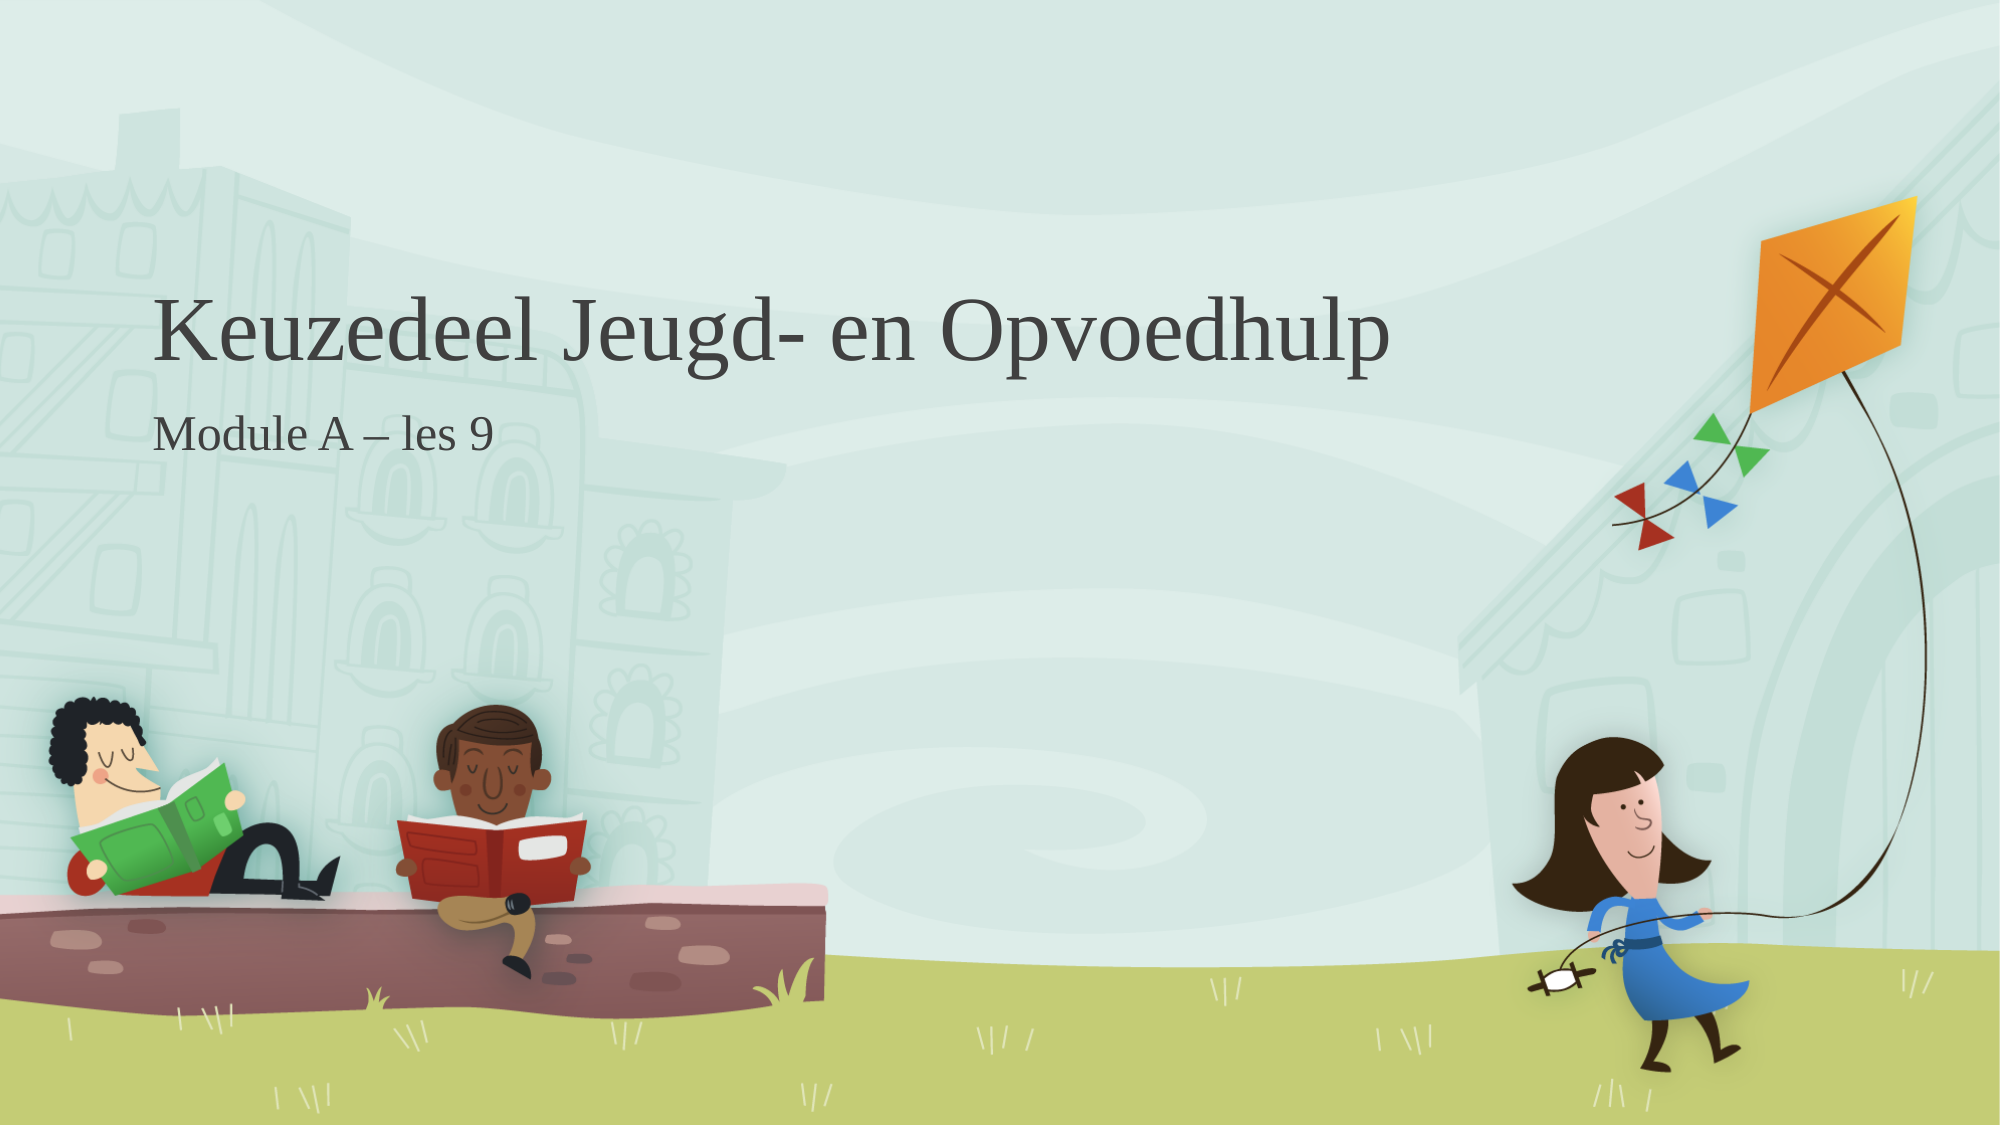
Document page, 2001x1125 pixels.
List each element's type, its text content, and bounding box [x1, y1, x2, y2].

picture [0, 0, 2000, 1125]
title Keuzedeel Jeugd- en Opvoedhulp [137, 87, 1525, 388]
subtitle Module A – les 9 [137, 399, 1300, 550]
